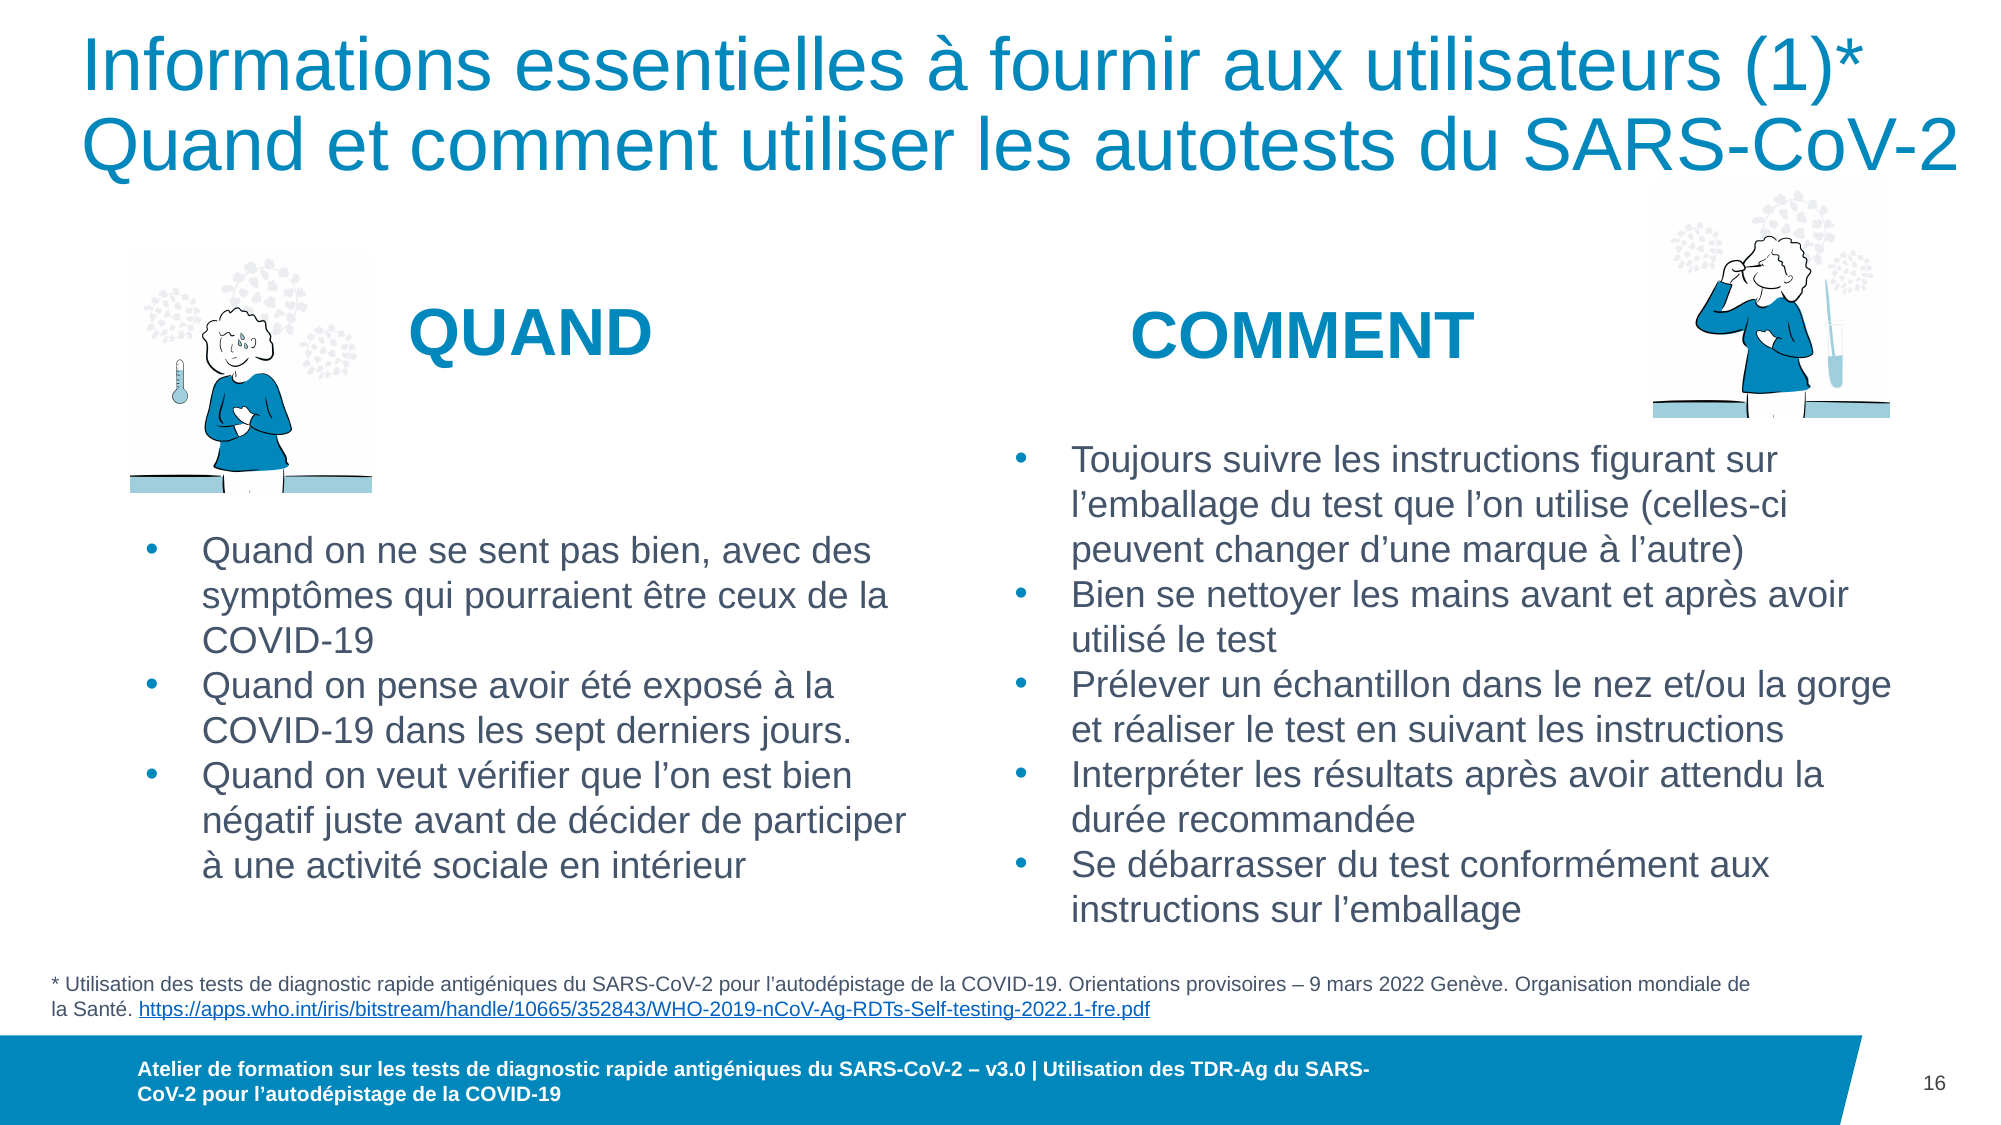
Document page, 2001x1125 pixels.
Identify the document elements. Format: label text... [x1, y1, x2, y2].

picture [1652, 180, 1890, 418]
text_box Toujours suivre les instructions figurant sur l’emballage du test que l’on utilise (celles-ci peuvent changer d’une marque à l’autre) Bien se nettoyer les mains avant et après avoir utilisé le test Prélever un échantillon dans le nez et/ou la gorge et réaliser le test en suivant les instructions Interpréter les résultats après avoir attendu la durée recommandée Se débarrasser du test conformément aux instructions sur l’emballage [999, 427, 1913, 938]
title Informations essentielles à fournir aux utilisateurs (1)* Quand et comment utiliser les autotests du SARS-CoV-2 [81, 32, 1969, 188]
text_box QUAND [394, 281, 669, 377]
text_box * Utilisation des tests de diagnostic rapide antigéniques du SARS-CoV-2 pour l’autodépistage de la COVID-19. Orientations provisoires – 9 mars 2022 Genève. Organisation mondiale de la Santé. https://apps.who.int/iris/bitstream/handle/10665/352843/WHO-2019-nCoV-Ag-RDTs-Self-testing-2022.1-fre.pdf [36, 962, 1778, 1053]
slide_number 16 [1862, 1035, 1947, 1125]
picture [130, 252, 372, 494]
footer Atelier de formation sur les tests de diagnostic rapide antigéniques du SARS-CoV-2 – v3.0 | Utilisation des TDR-Ag du SARS-CoV-2 pour l’autodépistage de la COVID-19 [137, 1039, 1392, 1122]
text_box COMMENT [1115, 285, 1490, 380]
text_box Quand on ne se sent pas bien, avec des symptômes qui pourraient être ceux de la COVID-19 Quand on pense avoir été exposé à la COVID-19 dans les sept derniers jours. Quand on veut vérifier que l’on est bien négatif juste avant de décider de participer à une activité sociale en intérieur [130, 518, 934, 894]
